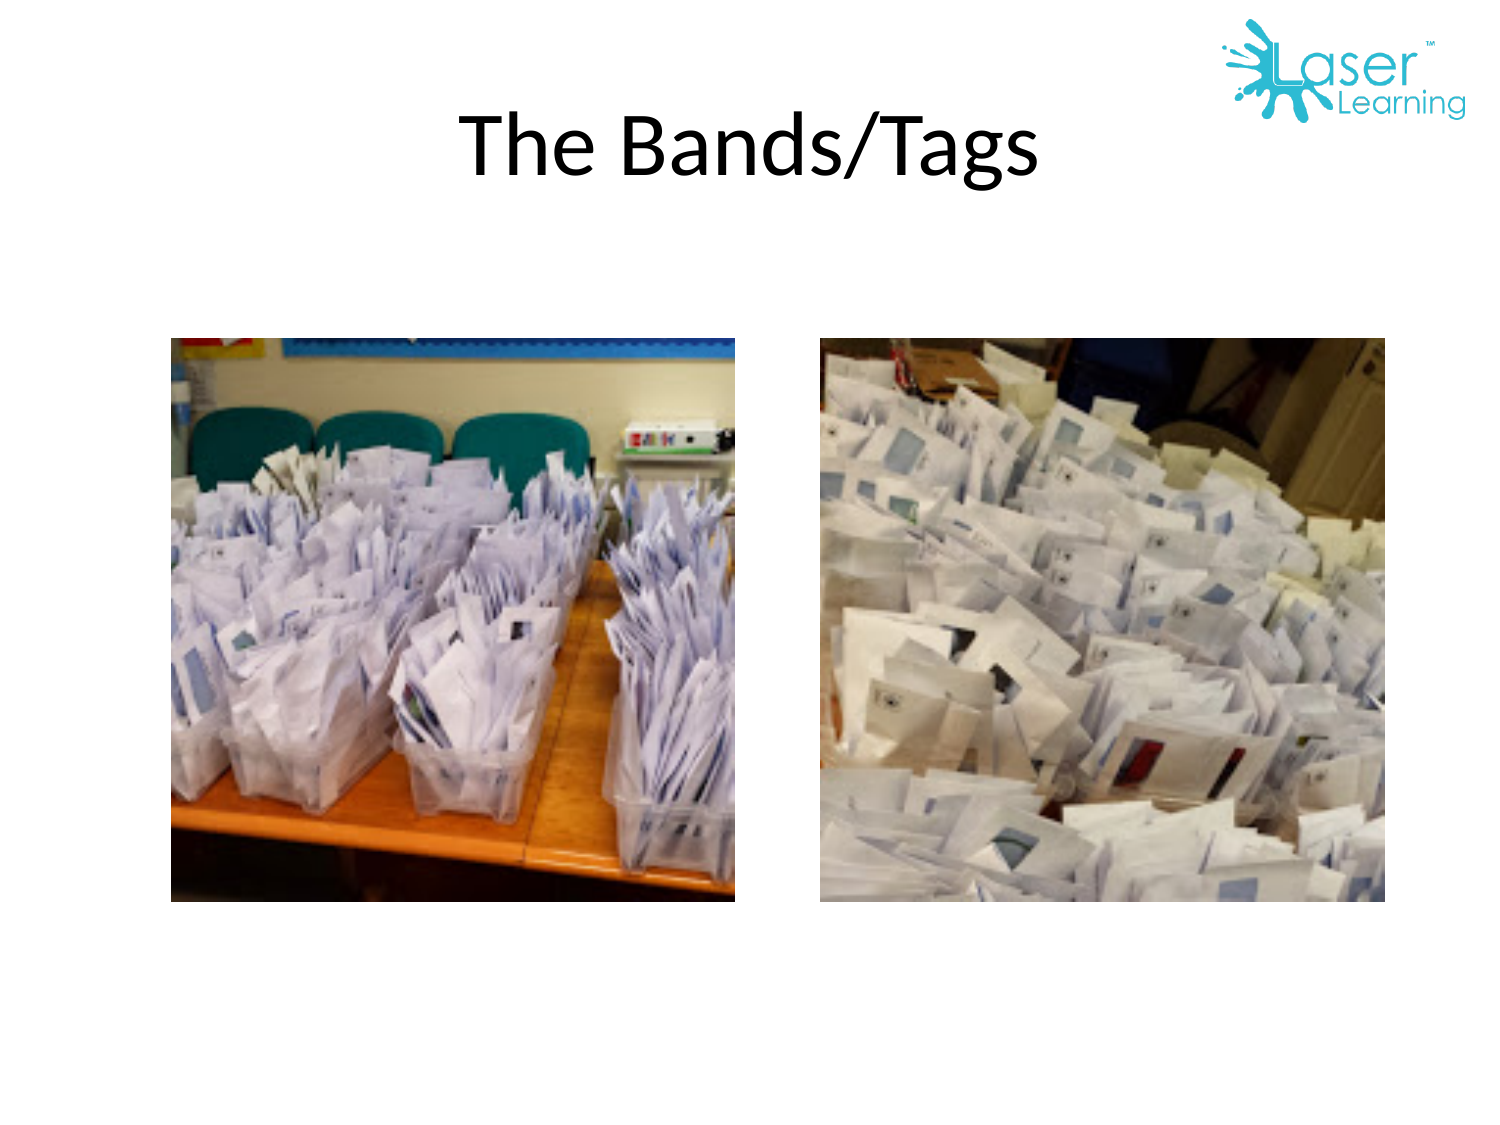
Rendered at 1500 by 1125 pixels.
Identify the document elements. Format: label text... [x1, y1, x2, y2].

title The Bands/Tags [75, 45, 1425, 233]
picture [820, 337, 1385, 902]
picture [1222, 19, 1465, 123]
picture [170, 337, 735, 902]
